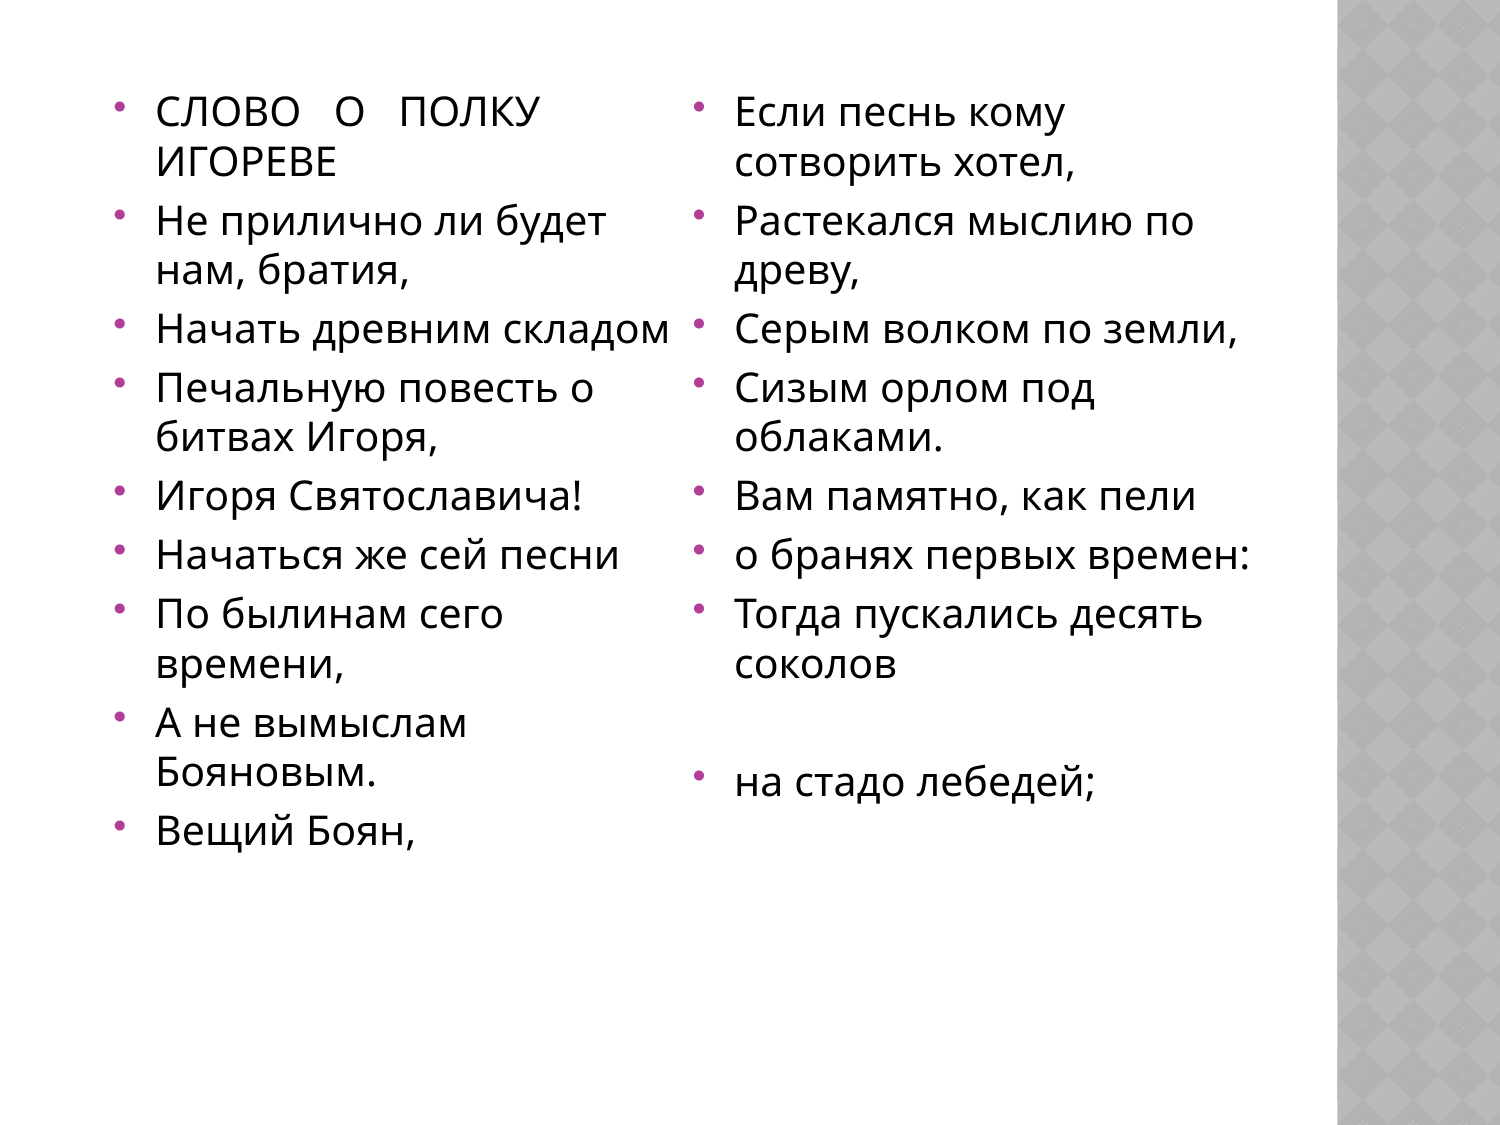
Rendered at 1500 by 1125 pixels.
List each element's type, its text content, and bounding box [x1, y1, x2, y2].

list СЛОВО О ПОЛКУ ИГОРЕВЕ Не прилично ли будет нам, братия, Начать древним складом Печальную повесть о битвах Игоря, Игоря Святославича! Начаться же сей песни По былинам сего времени, А не вымыслам Бояновым. Вещий Боян, Если песнь кому сотворить хотел, Растекался мыслию по древу, Серым волком по земли, Сизым орлом под облаками. Вам памятно, как пели о бранях первых времен: Тогда пускались десять соколов на стадо лебедей; [100, 78, 1288, 874]
